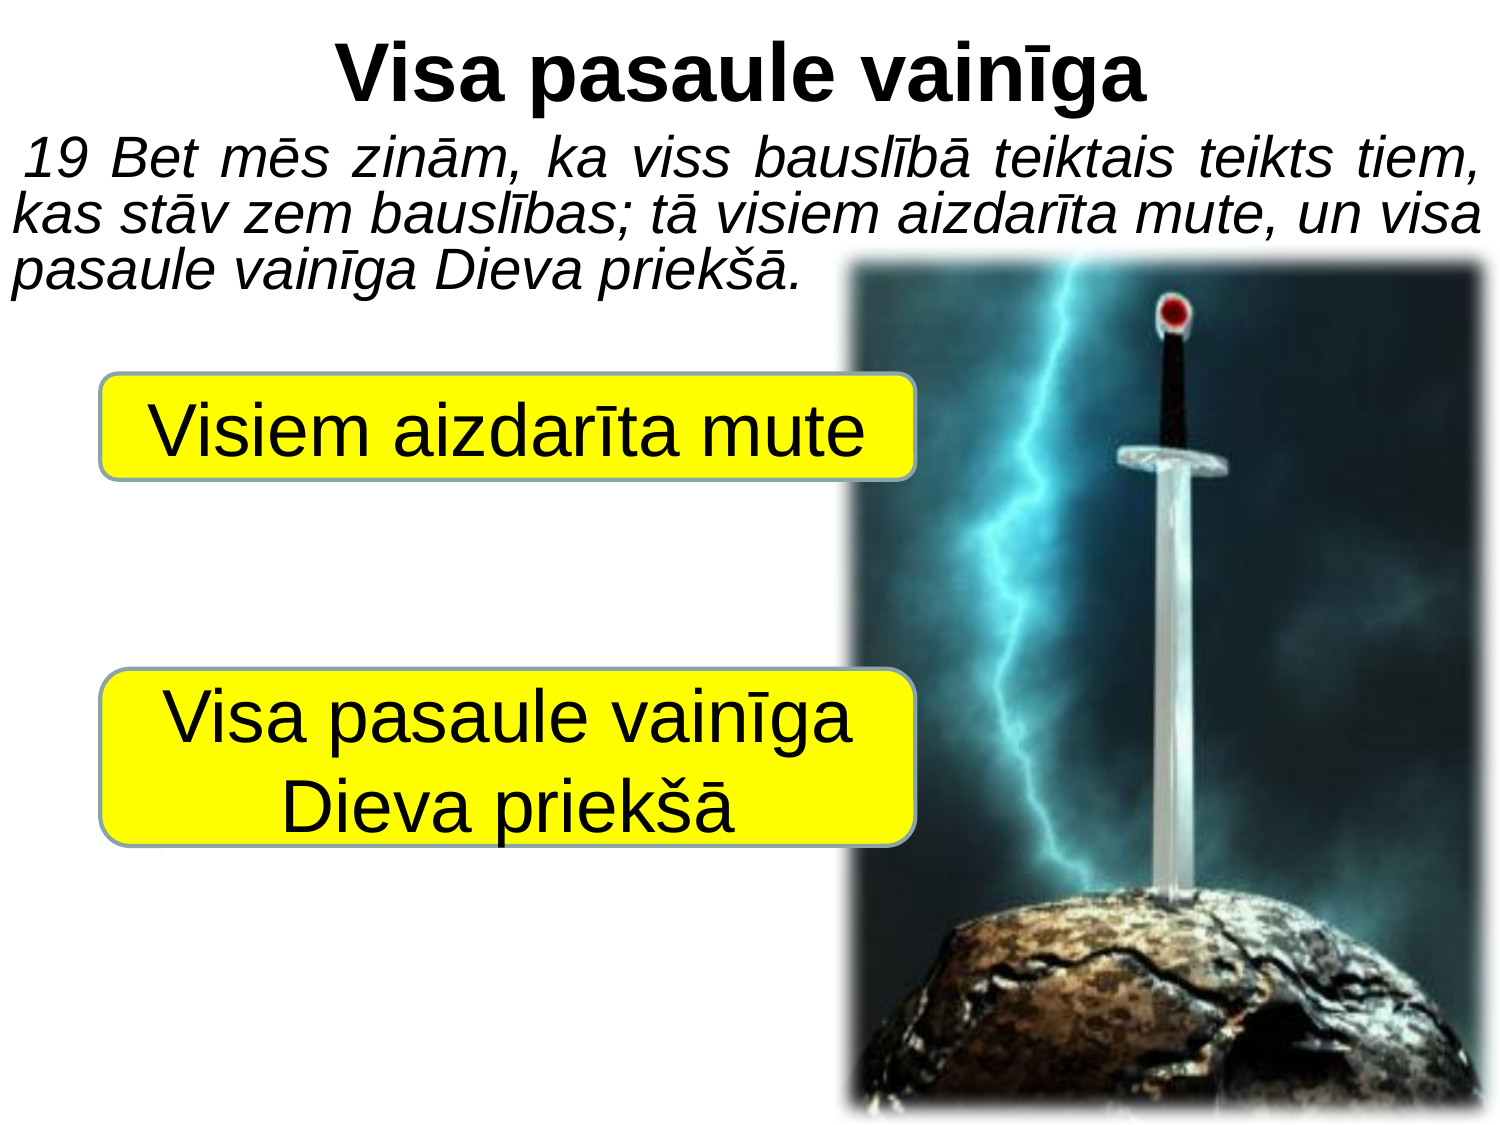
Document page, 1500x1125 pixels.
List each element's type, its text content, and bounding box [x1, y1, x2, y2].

list 19 Bet mēs zinām, ka viss bauslībā teiktais teikts tiem, kas stāv zem bauslības; tā visiem aizdarīta mute, un visa pasaule vainīga Dieva priekšā. [0, 125, 1500, 299]
text_box Visiem aizdarīta mute [98, 371, 827, 482]
text_box Visa pasaule vainīga Dieva priekšā [98, 666, 827, 849]
title Visa pasaule vainīga [70, 0, 1412, 137]
picture [832, 243, 1500, 1125]
